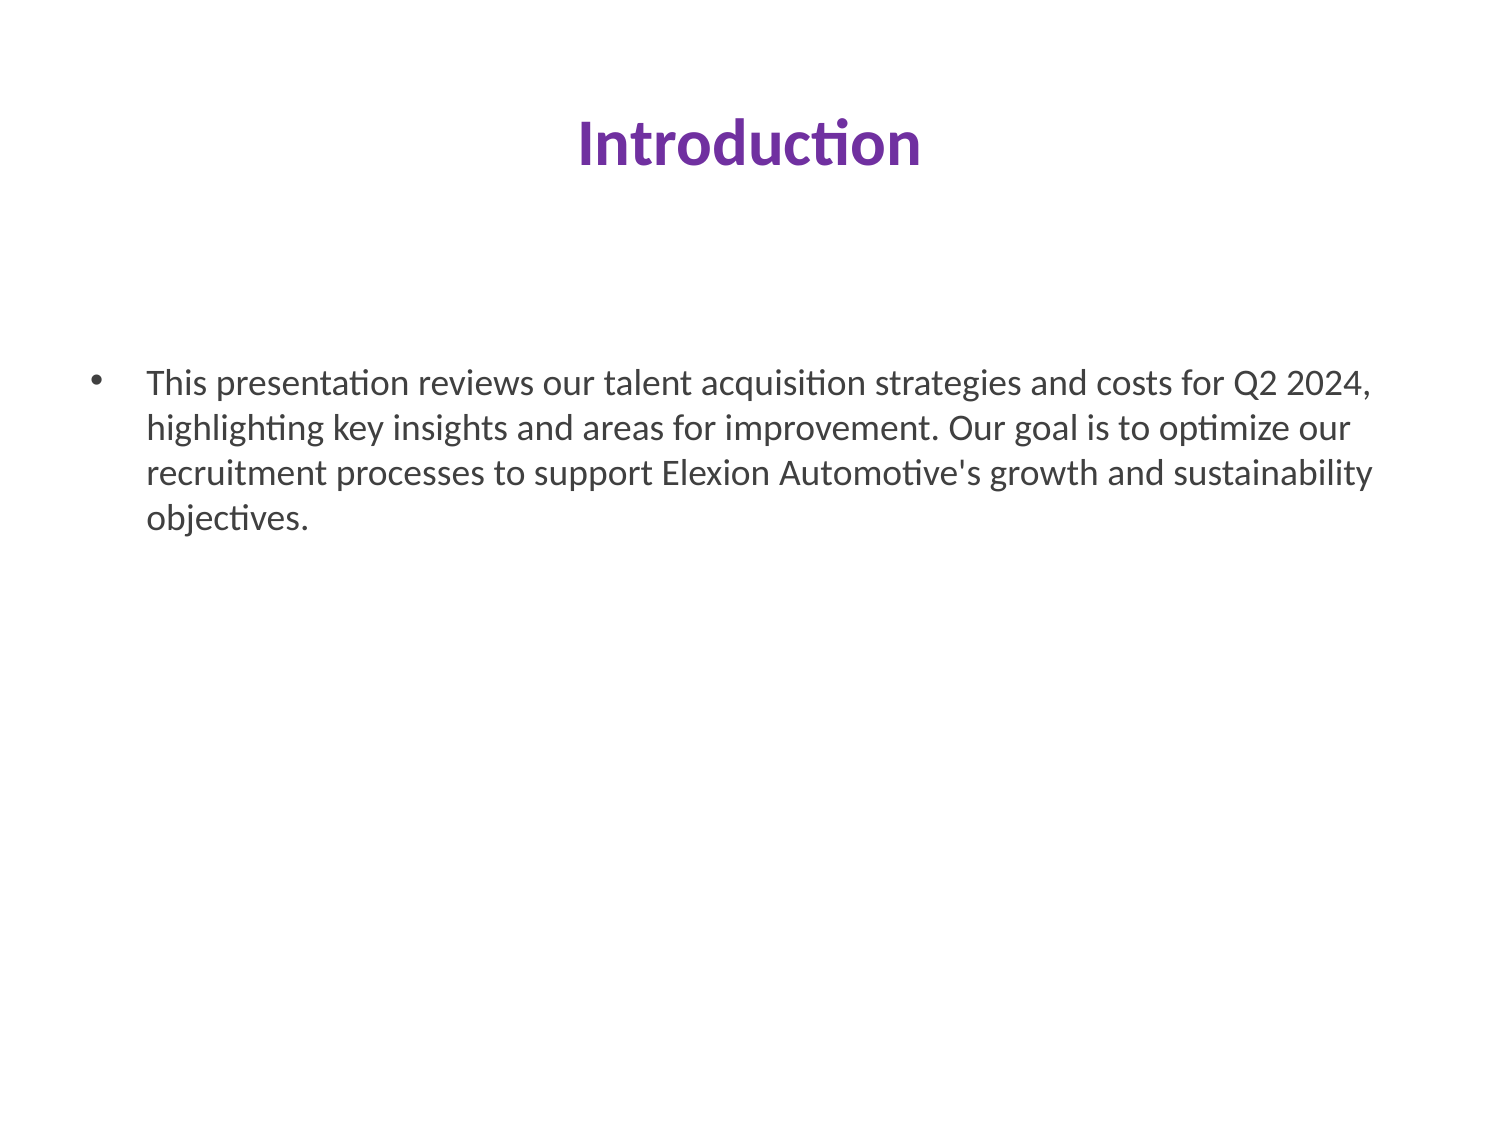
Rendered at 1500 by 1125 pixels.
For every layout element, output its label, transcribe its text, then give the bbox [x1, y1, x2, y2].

title Introduction [75, 45, 1425, 233]
list This presentation reviews our talent acquisition strategies and costs for Q2 2024, highlighting key insights and areas for improvement. Our goal is to optimize our recruitment processes to support Elexion Automotive's growth and sustainability objectives. [75, 262, 1425, 1005]
